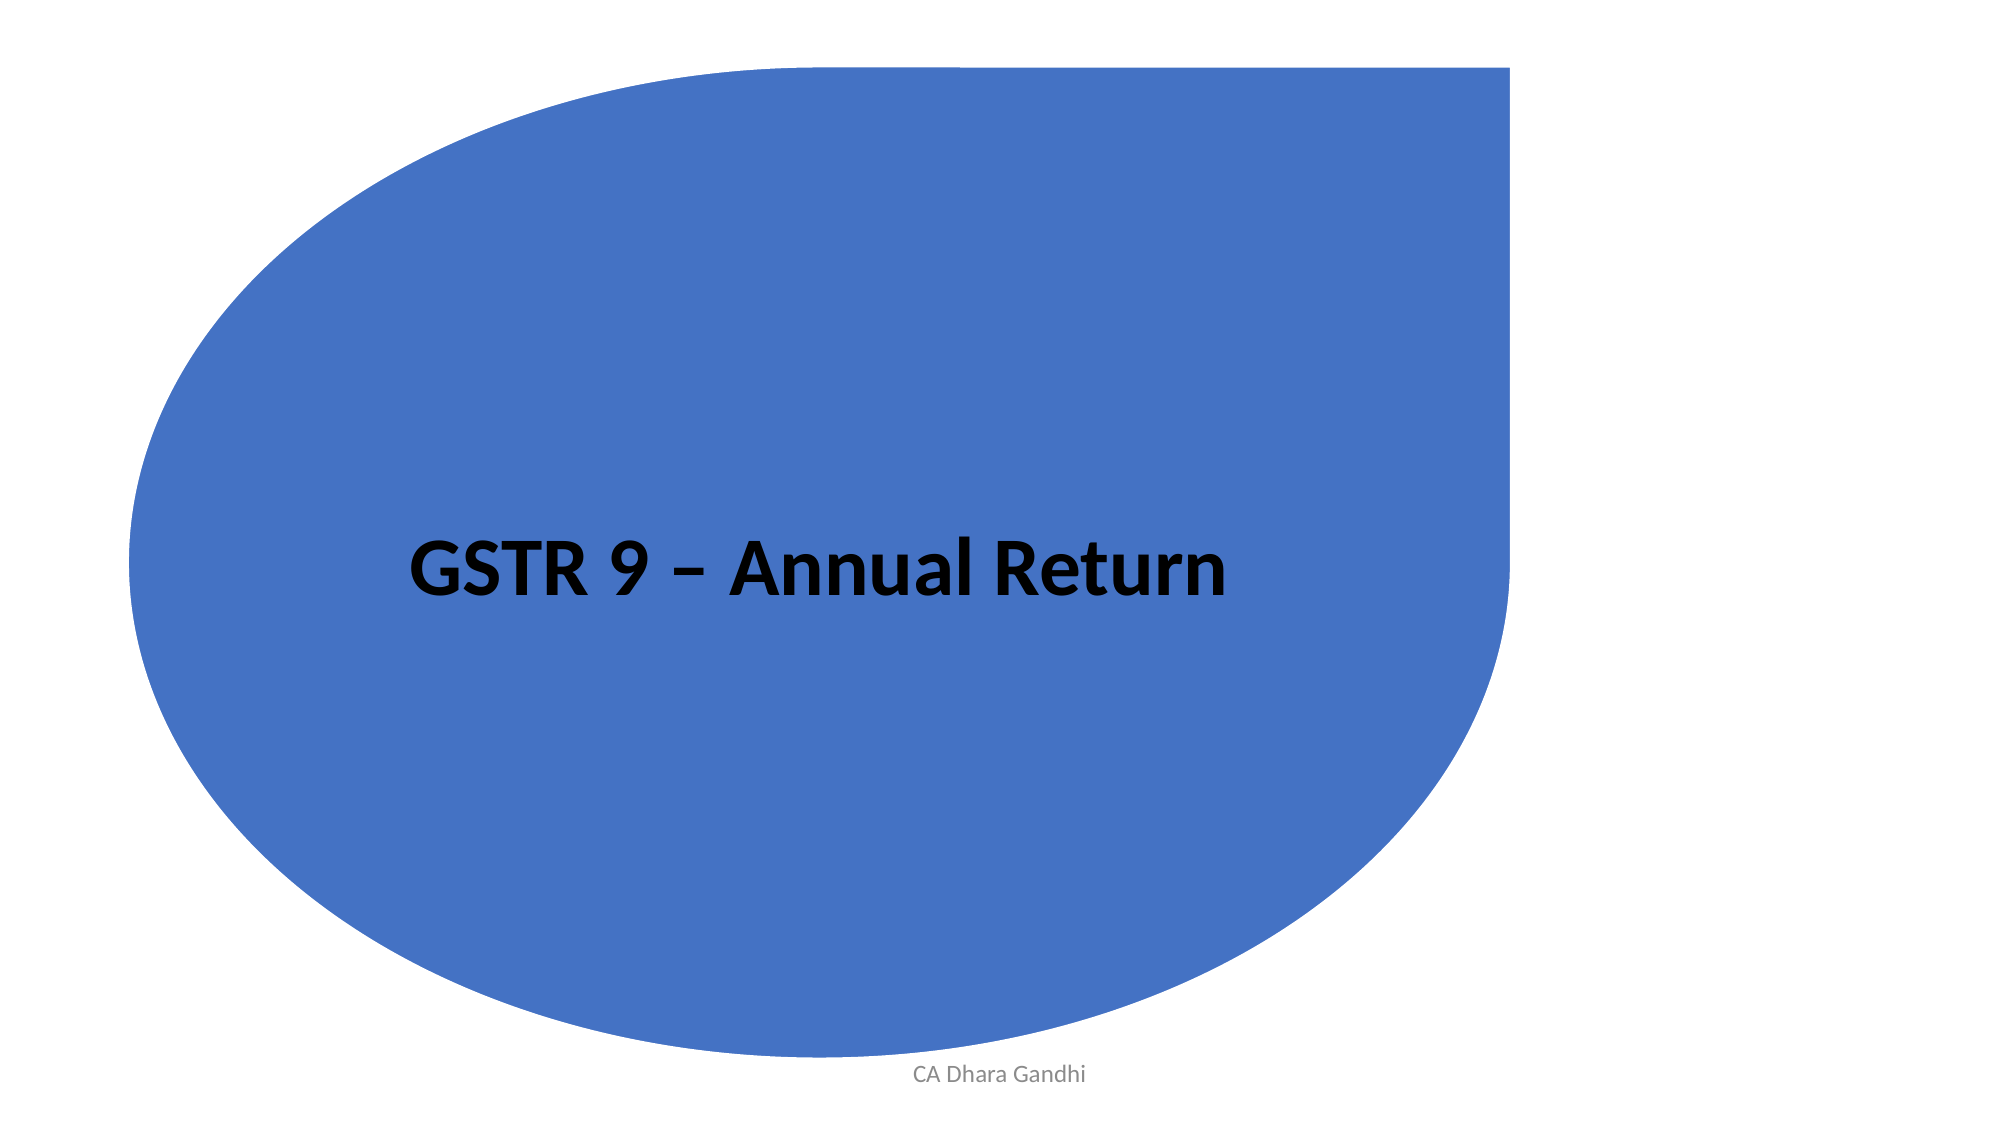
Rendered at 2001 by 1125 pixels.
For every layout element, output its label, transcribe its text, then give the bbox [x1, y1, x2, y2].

text_box GSTR 9 – Annual Return [125, 64, 1514, 1048]
footer CA Dhara Gandhi [662, 1042, 1338, 1103]
